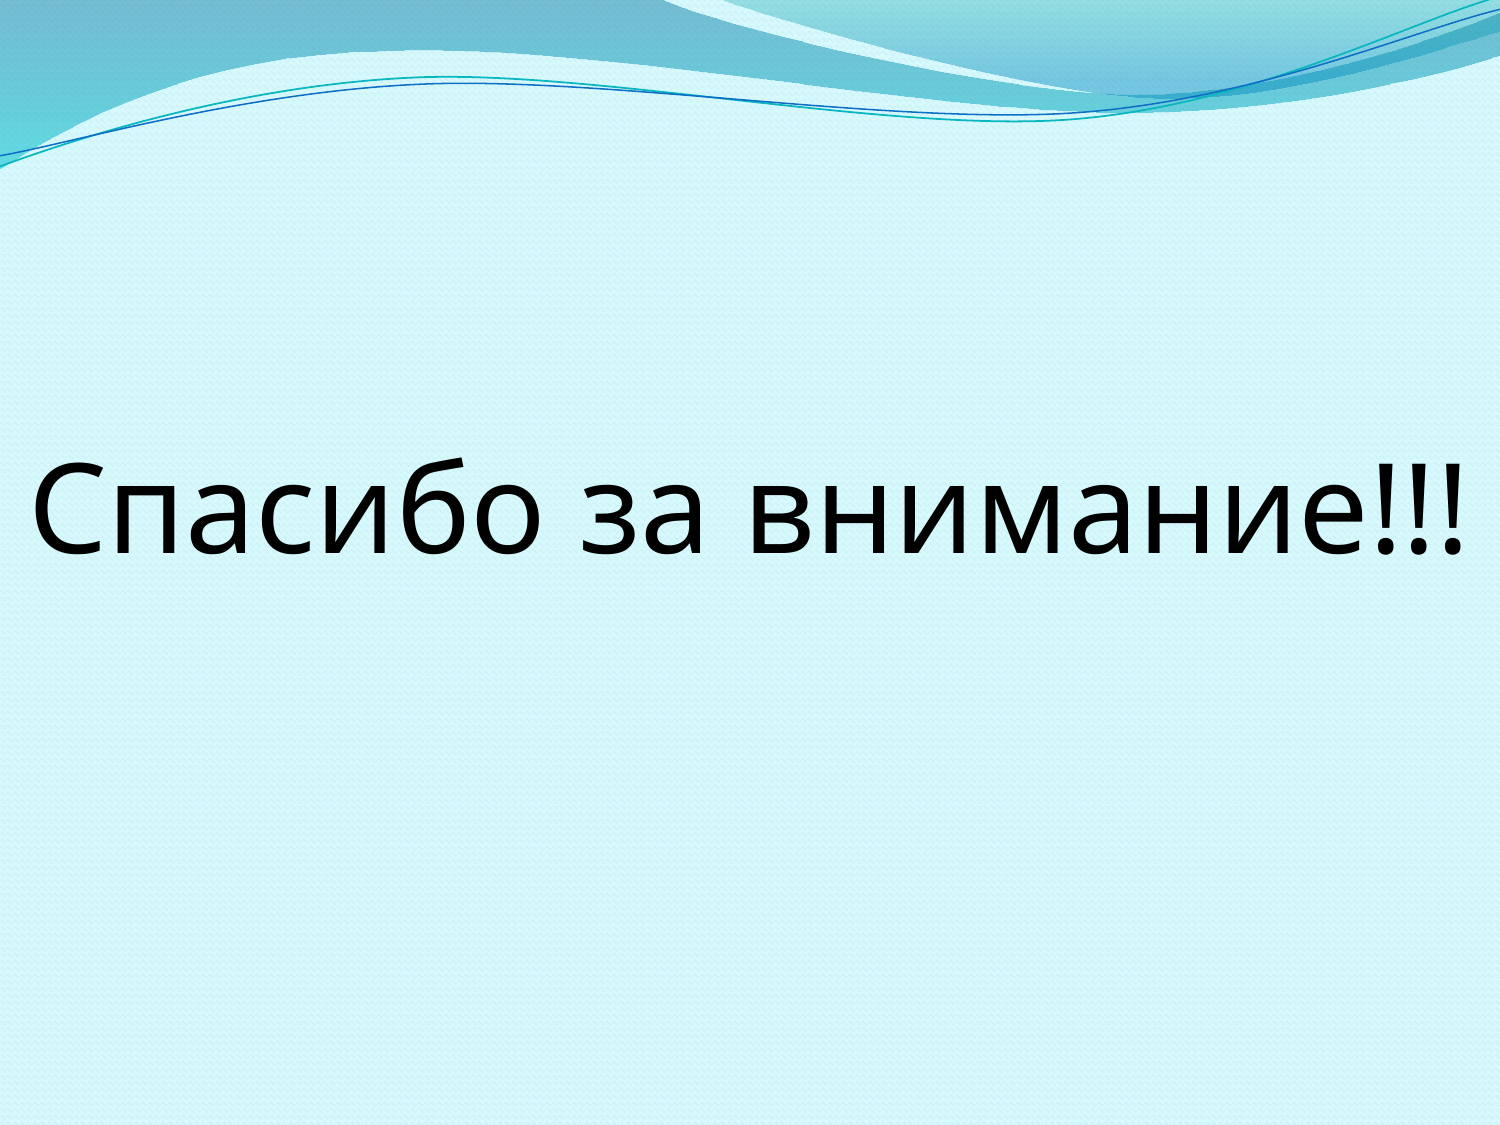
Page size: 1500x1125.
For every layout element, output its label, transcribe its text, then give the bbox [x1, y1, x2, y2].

text_box Спасибо за внимание!!! [0, 420, 1500, 816]
